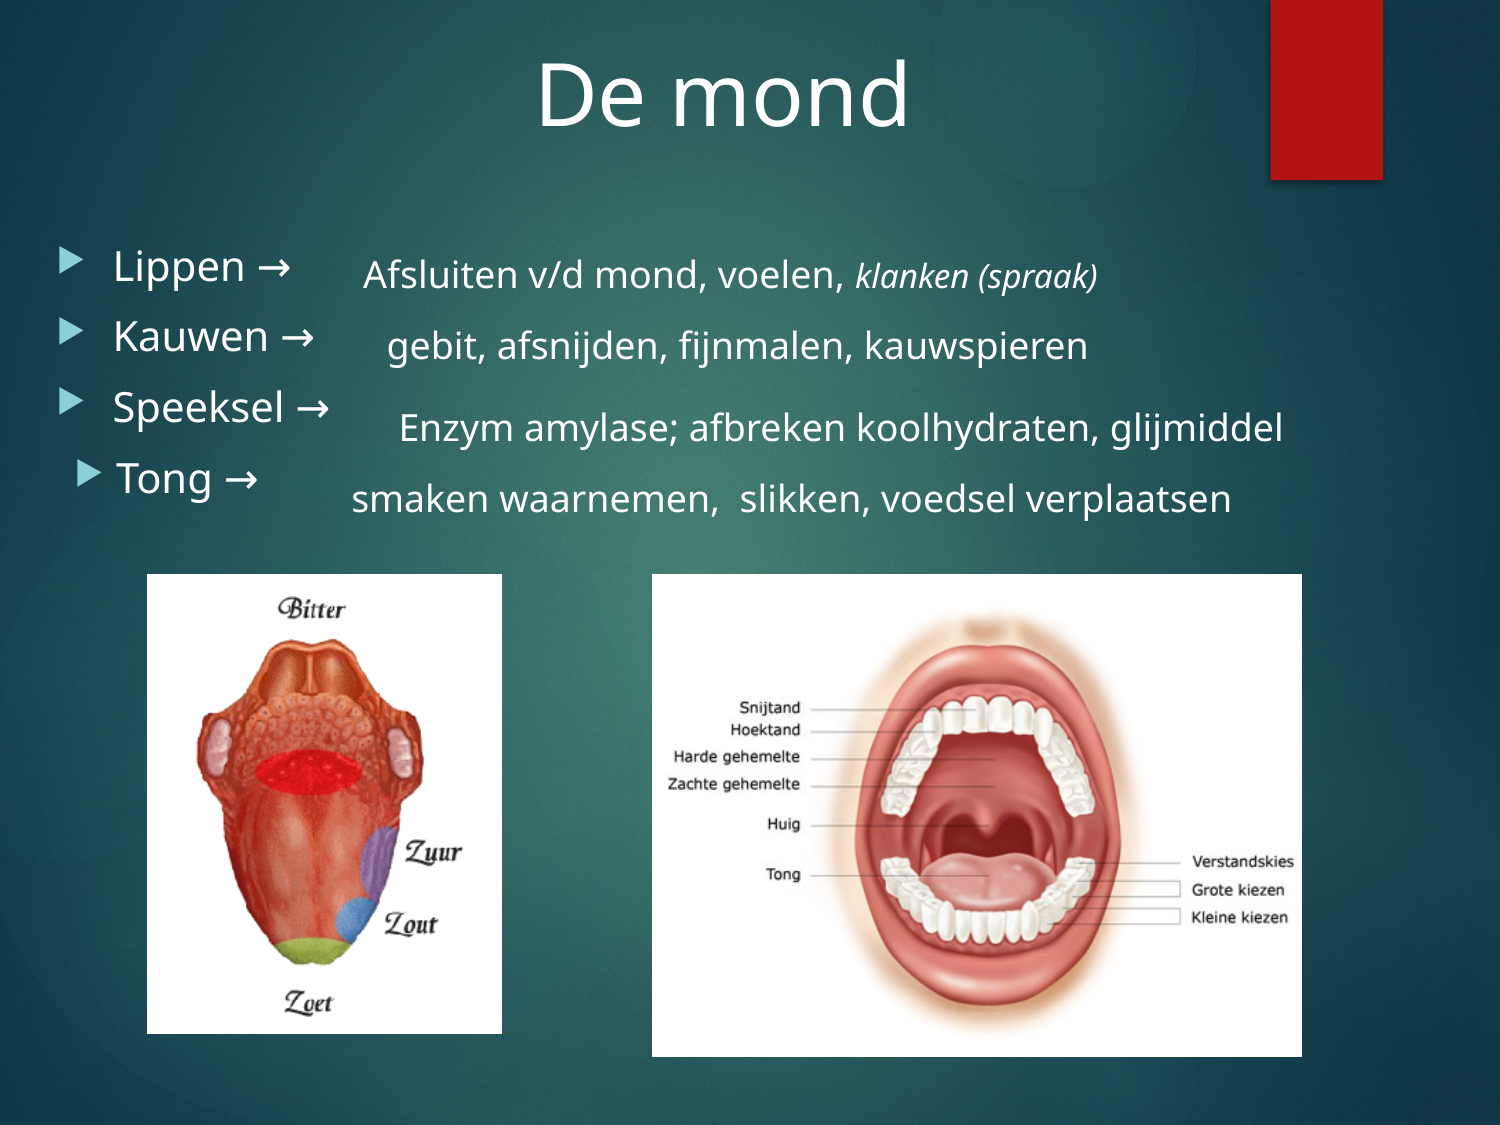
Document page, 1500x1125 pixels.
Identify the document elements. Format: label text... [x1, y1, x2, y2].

text_box Afsluiten v/d mond, voelen, klanken (spraak) [348, 243, 1258, 304]
list Lippen → Kauwen → Speeksel → Tong → [41, 160, 396, 563]
text_box smaken waarnemen, slikken, voedsel verplaatsen [336, 467, 1400, 528]
text_box gebit, afsnijden, fijnmalen, kauwspieren [371, 314, 1152, 375]
picture [652, 574, 1302, 1058]
text_box Enzym amylase; afbreken koolhydraten, glijmiddel [383, 397, 1365, 457]
picture [147, 574, 503, 1034]
title De mond [76, 30, 1302, 127]
